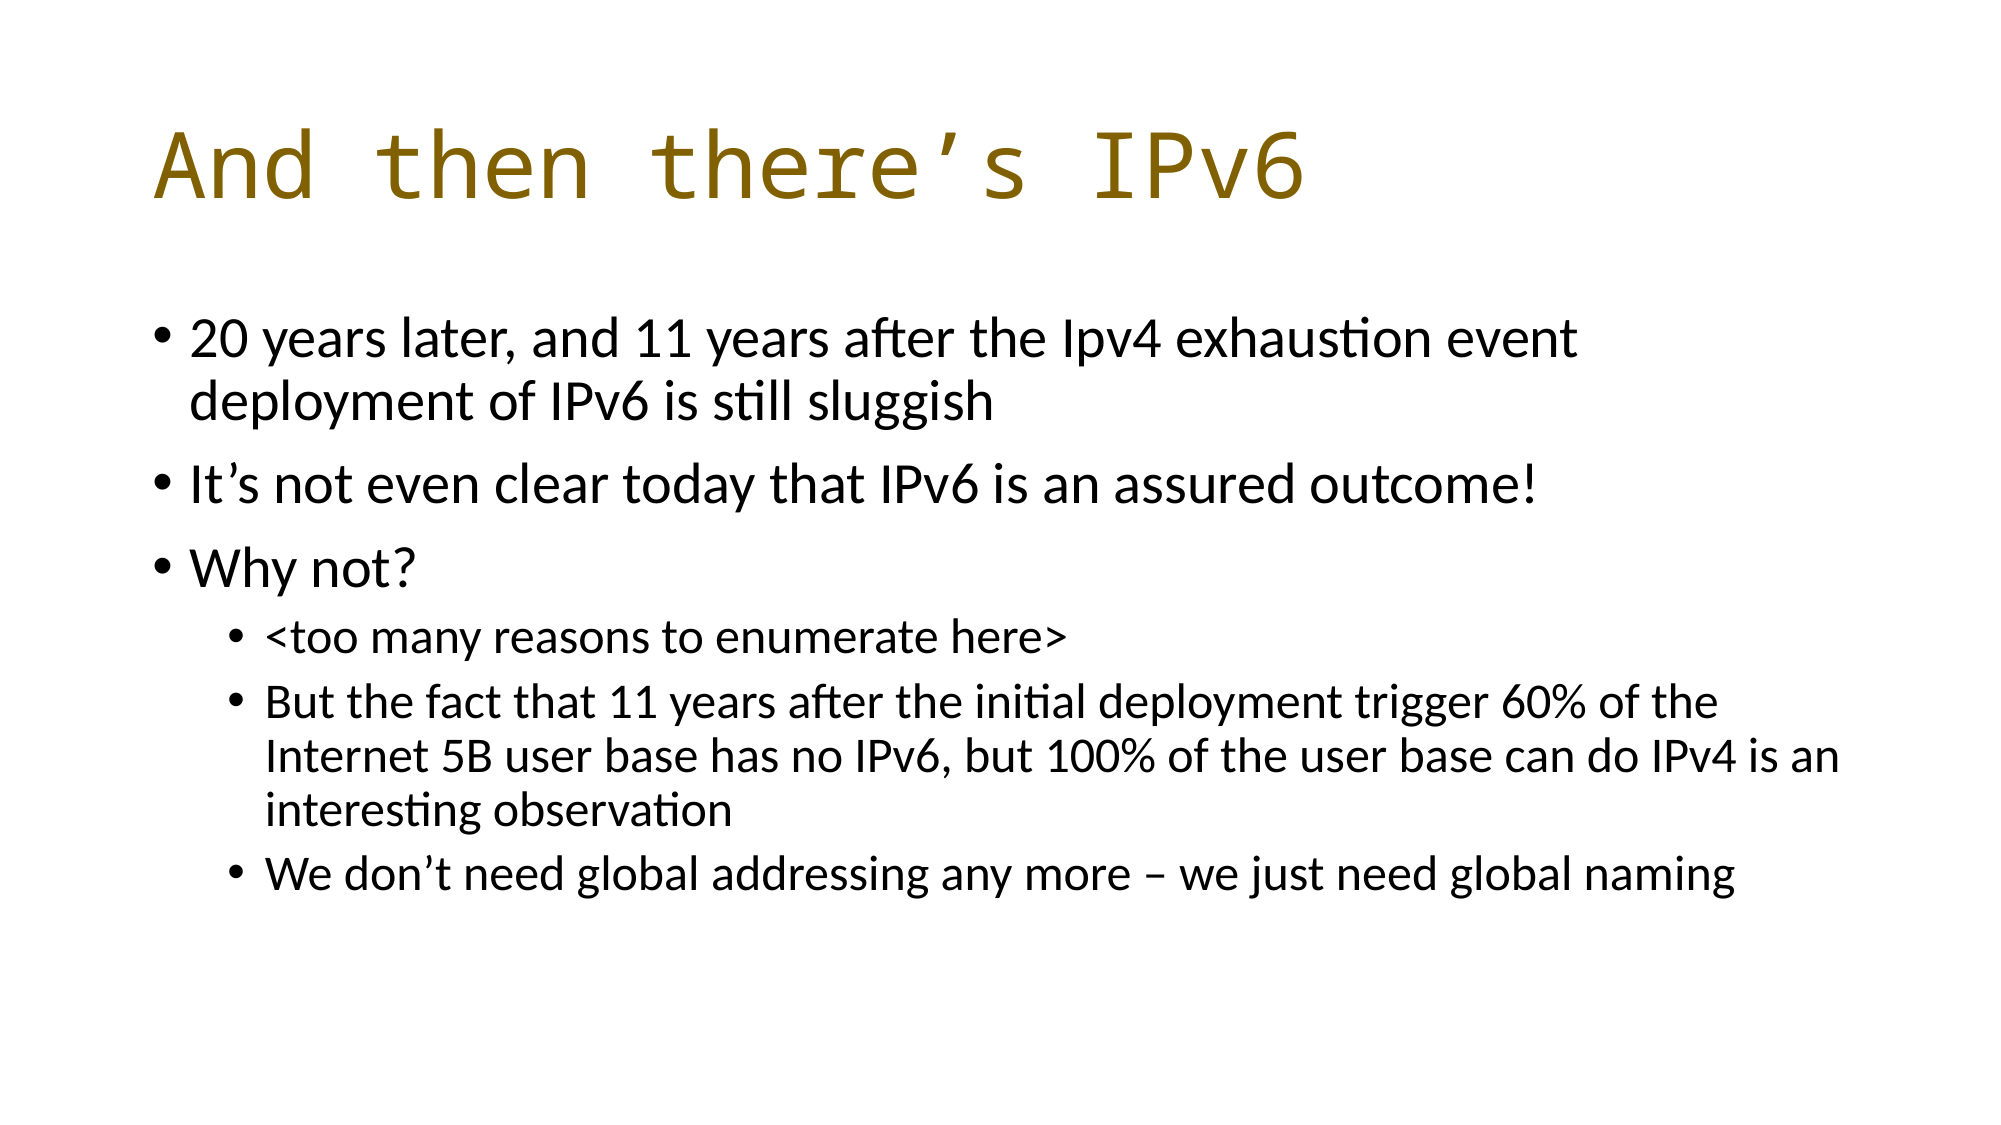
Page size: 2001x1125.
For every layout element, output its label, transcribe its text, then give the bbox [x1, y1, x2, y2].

list 20 years later, and 11 years after the Ipv4 exhaustion event deployment of IPv6 is still sluggish It’s not even clear today that IPv6 is an assured outcome! Why not? <too many reasons to enumerate here> But the fact that 11 years after the initial deployment trigger 60% of the Internet 5B user base has no IPv6, but 100% of the user base can do IPv4 is an interesting observation We don’t need global addressing any more – we just need global naming [137, 299, 1863, 1014]
title And then there’s IPv6 [137, 59, 1863, 278]
